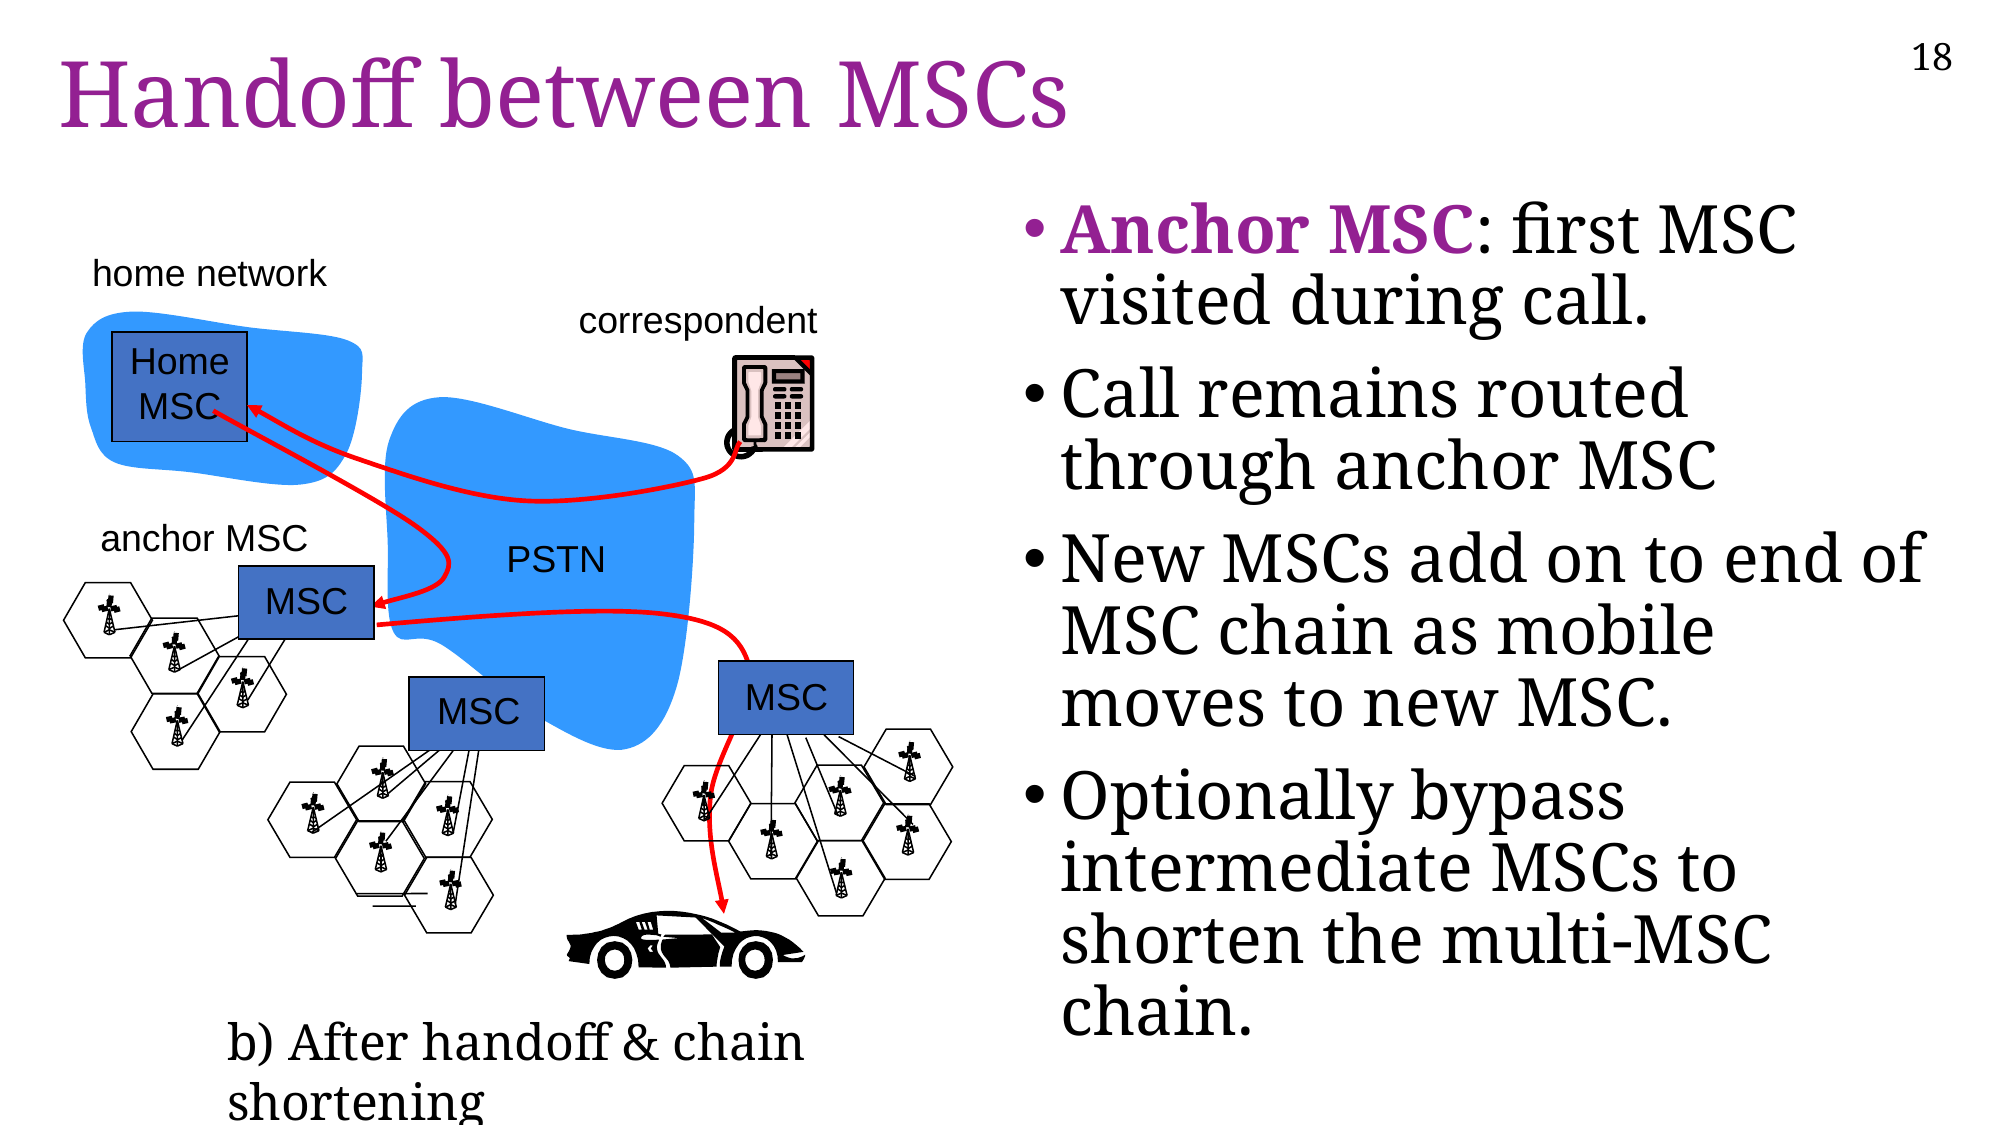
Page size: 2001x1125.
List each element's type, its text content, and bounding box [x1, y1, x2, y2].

list Anchor MSC: first MSC visited during call. Call remains routed through anchor MSC New MSCs add on to end of MSC chain as mobile moves to new MSC. Optionally bypass intermediate MSCs to shorten the multi-MSC chain. [1008, 188, 1953, 1106]
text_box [63, 241, 953, 979]
text_box b) After handoff & chain shortening [212, 1002, 1002, 1125]
title Handoff between MSCs [43, 25, 1953, 171]
